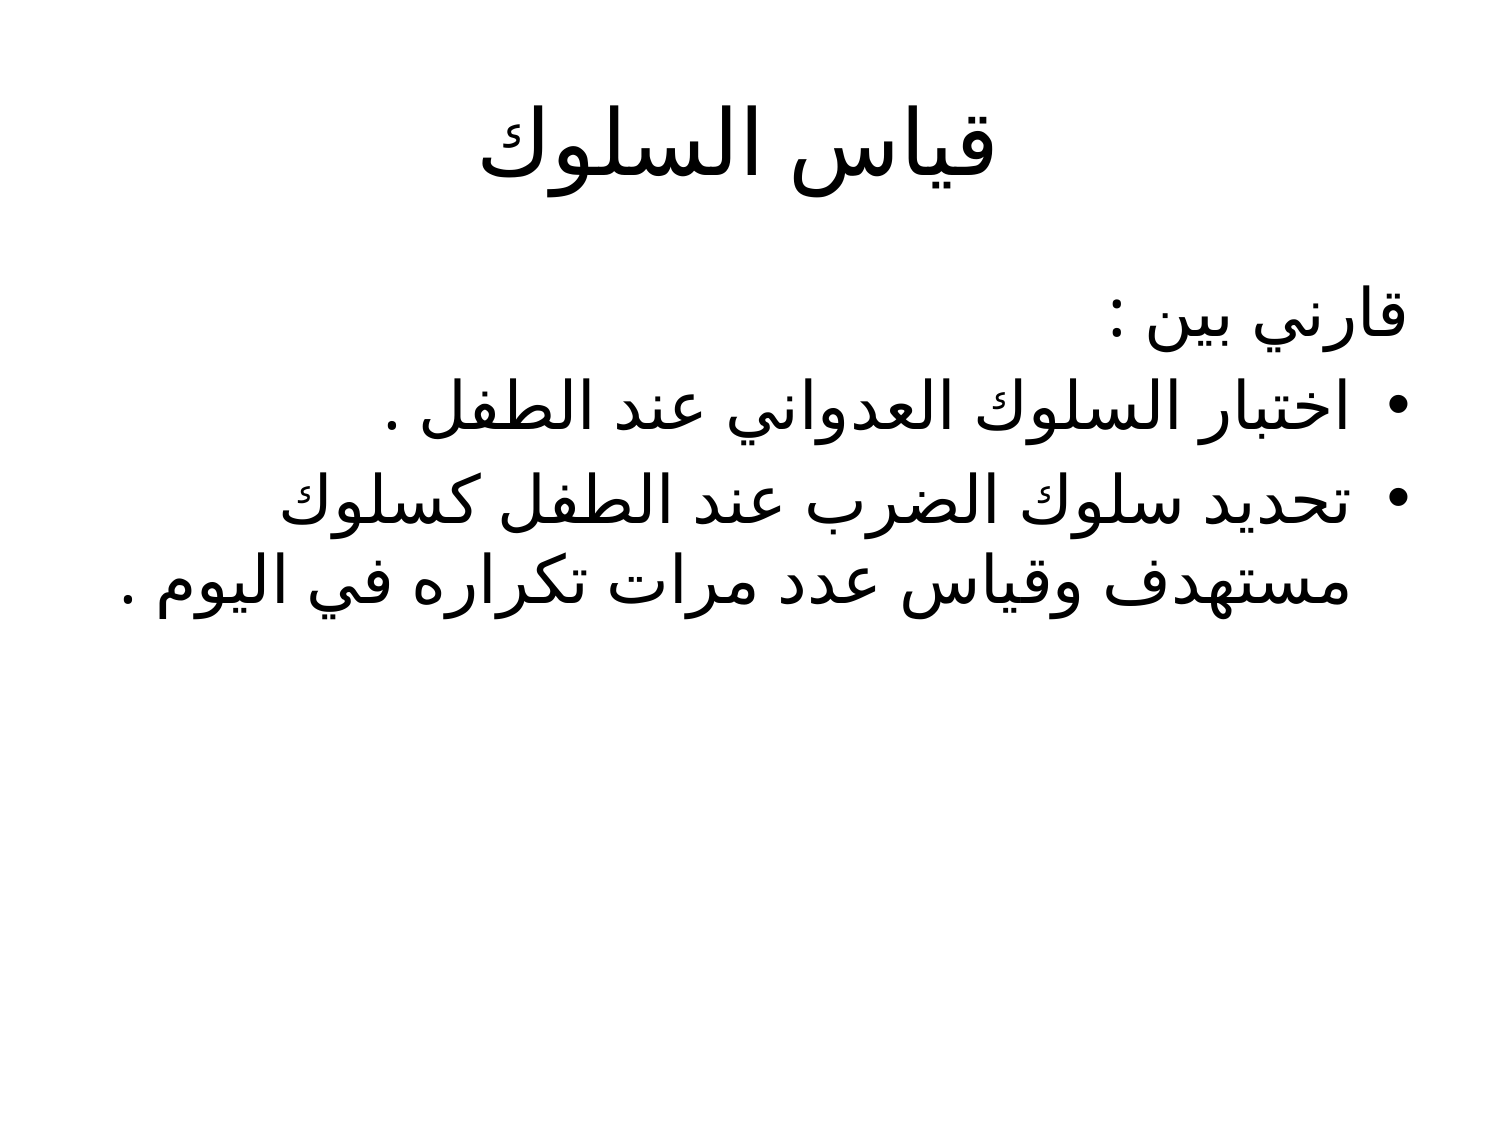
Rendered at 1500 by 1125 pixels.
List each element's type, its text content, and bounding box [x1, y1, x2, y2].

list قارني بين : اختبار السلوك العدواني عند الطفل . تحديد سلوك الضرب عند الطفل كسلوك مستهدف وقياس عدد مرات تكراره في اليوم . [75, 262, 1425, 1005]
title قياس السلوك [75, 45, 1425, 233]
